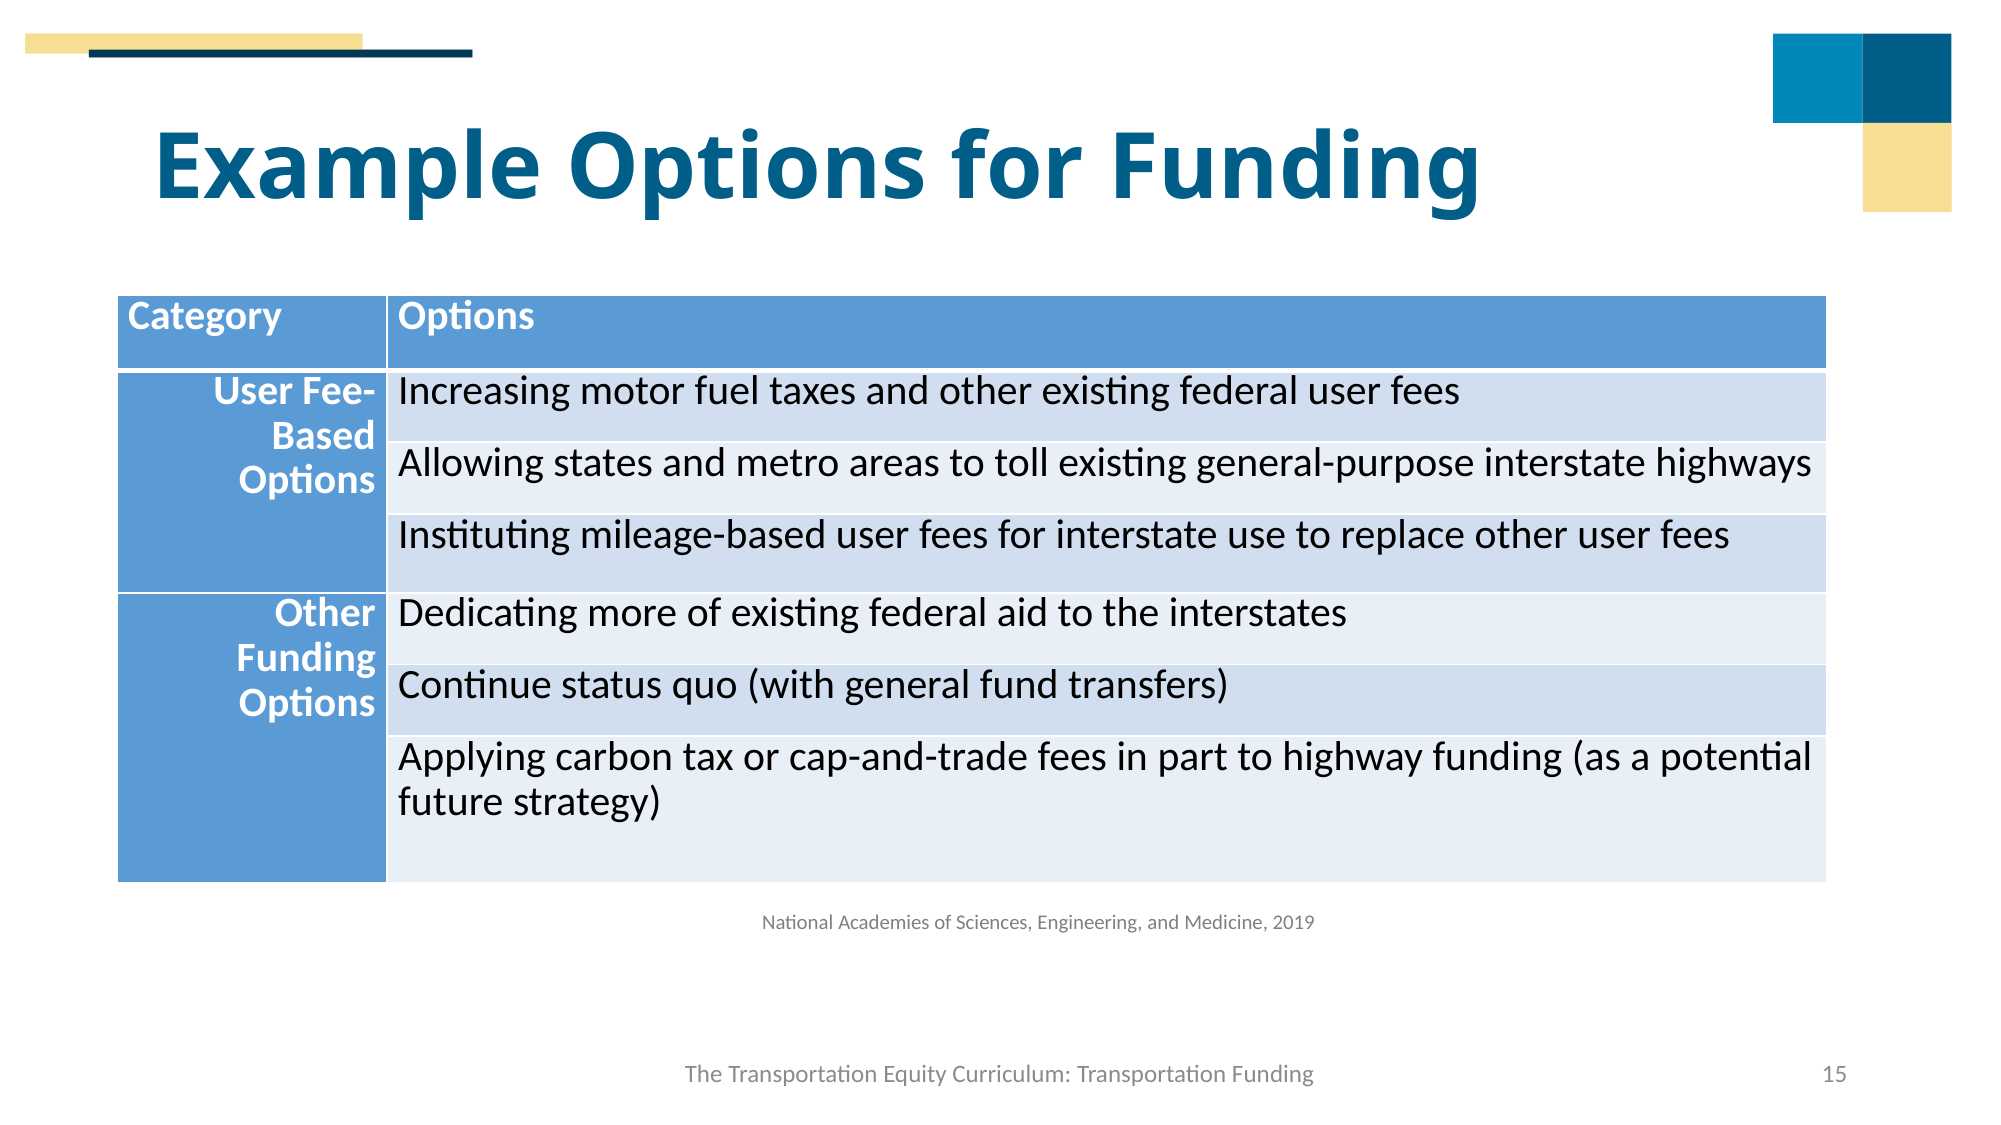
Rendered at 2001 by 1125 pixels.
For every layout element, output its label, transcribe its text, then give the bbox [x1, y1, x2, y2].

table_cell Allowing states and metro areas to toll existing general-purpose interstate highways [388, 443, 1826, 513]
table_cell User Fee-Based Options [118, 373, 386, 592]
footer The Transportation Equity Curriculum: Transportation Funding [662, 1042, 1338, 1103]
table_cell Continue status quo (with general fund transfers) [388, 665, 1826, 735]
text_box National Academies of Sciences, Engineering, and Medicine, 2019 [747, 901, 1338, 942]
table_header Options [388, 296, 1826, 368]
table_cell Other Funding Options [118, 594, 386, 882]
title Example Options for Funding [137, 59, 1863, 278]
table_cell Applying carbon tax or cap-and-trade fees in part to highway funding (as a potential future strategy) [388, 737, 1826, 882]
table_cell Dedicating more of existing federal aid to the interstates [388, 594, 1826, 664]
slide_number 15 [1412, 1042, 1863, 1103]
table_header Category [118, 296, 386, 368]
table_cell Increasing motor fuel taxes and other existing federal user fees [388, 373, 1826, 441]
table_cell Instituting mileage-based user fees for interstate use to replace other user fees [388, 515, 1826, 592]
